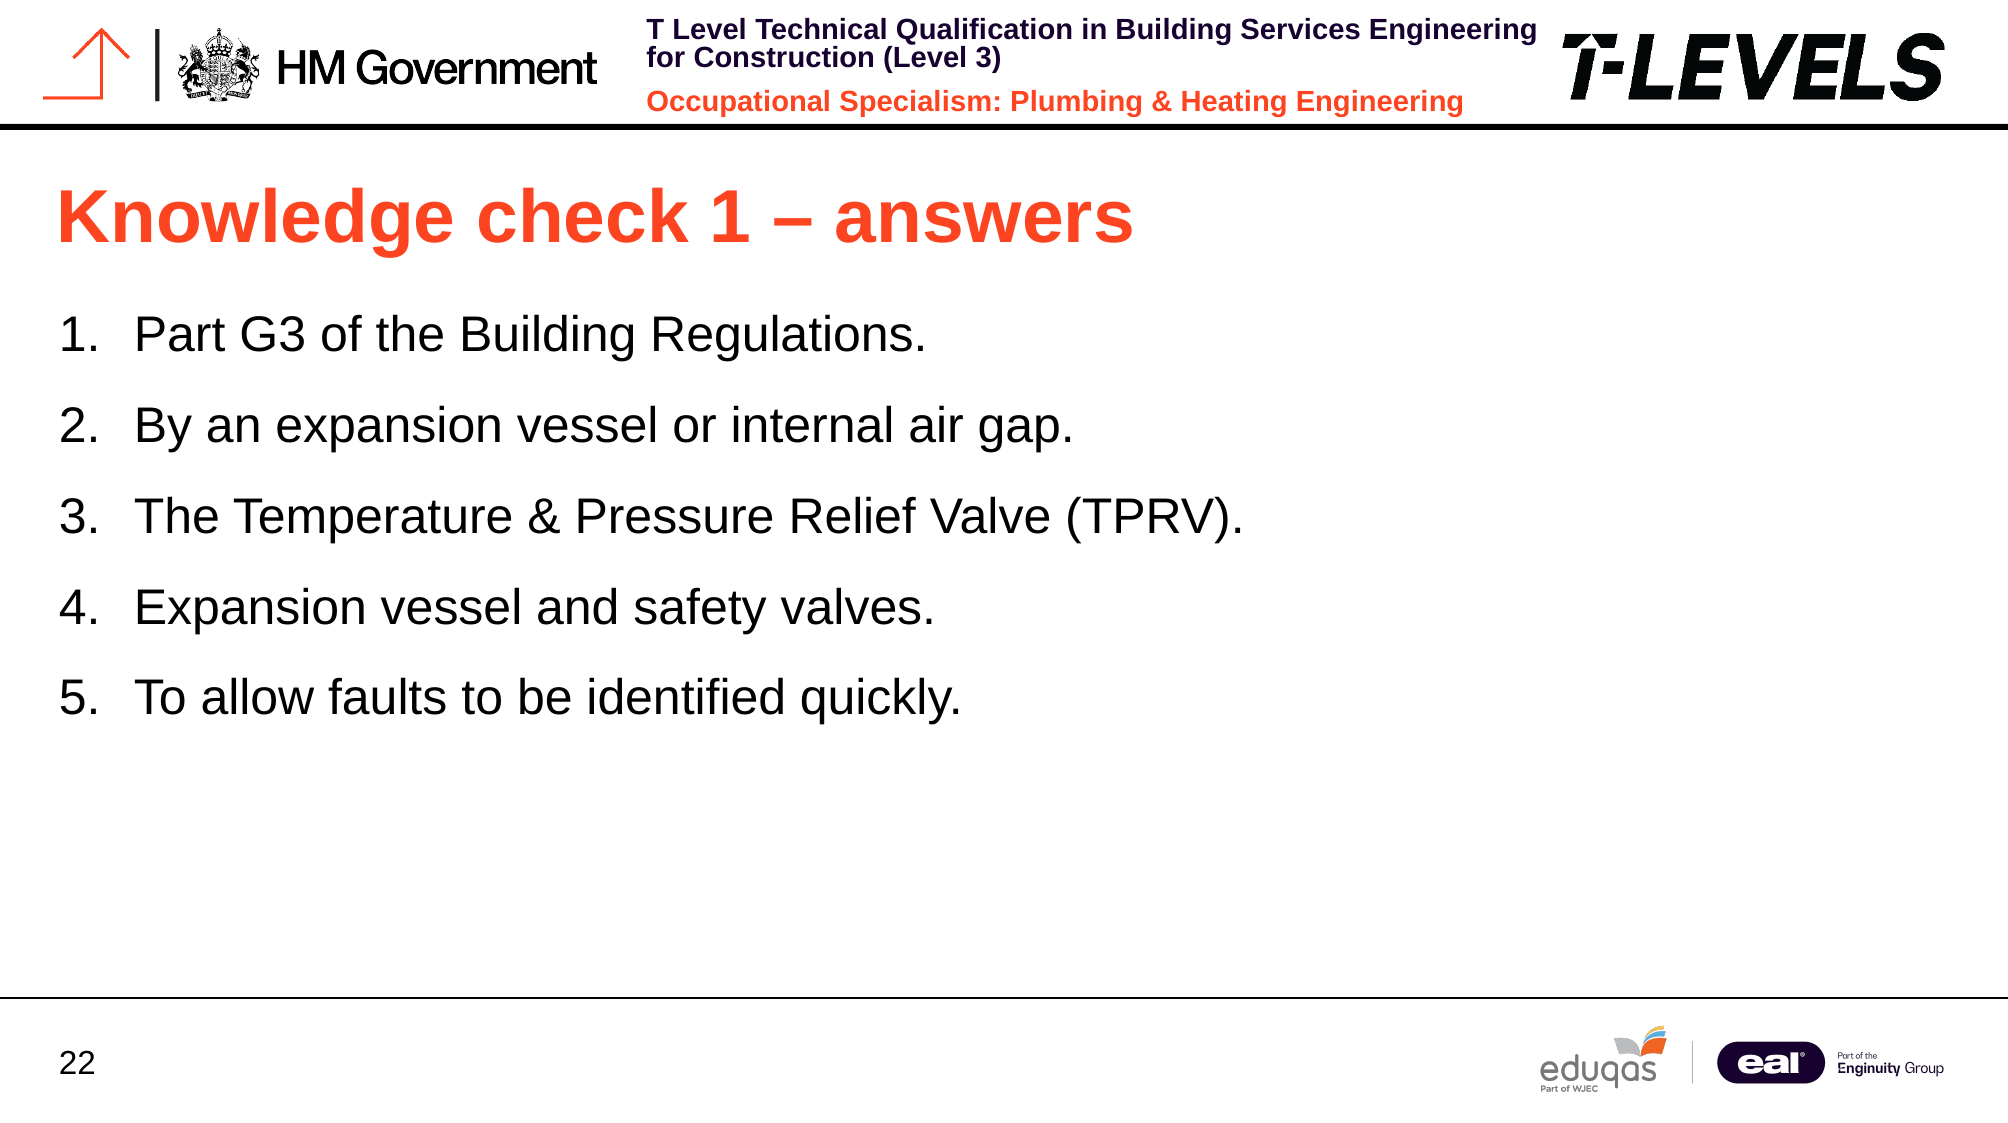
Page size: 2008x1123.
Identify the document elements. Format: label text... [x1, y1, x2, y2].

picture [38, 27, 136, 100]
picture [1543, 25, 1964, 108]
title Knowledge check 1 – answers [41, 111, 1949, 314]
picture [1535, 1021, 1949, 1097]
list Part G3 of the Building Regulations. By an expansion vessel or internal air gap. The Temperature & Pressure Relief Valve (TPRV). Expansion vessel and safety valves. To allow faults to be identified quickly. [59, 295, 1949, 975]
picture [155, 28, 597, 102]
